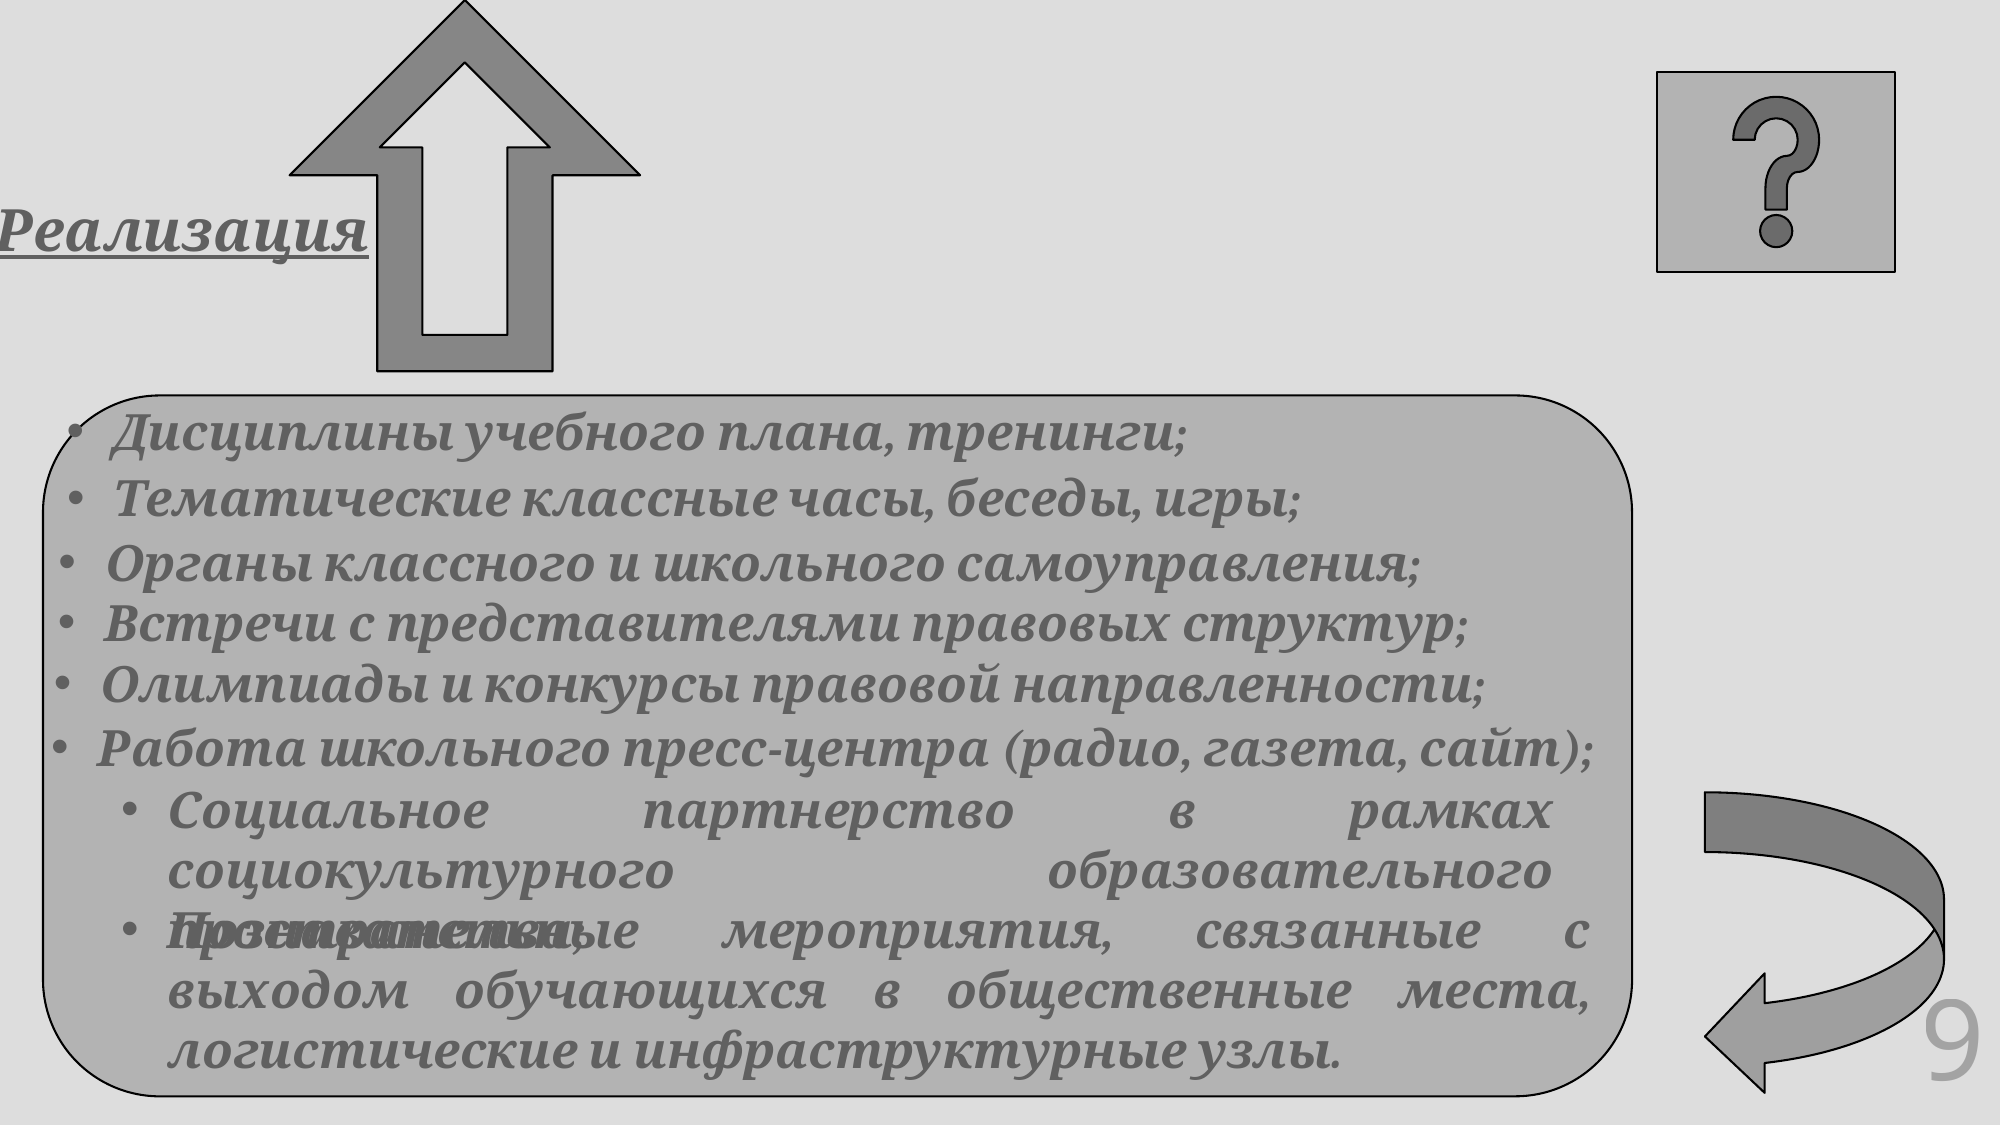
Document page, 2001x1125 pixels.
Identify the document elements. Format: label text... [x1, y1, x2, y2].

text_box Дисциплины учебного плана, тренинги; [51, 393, 1202, 468]
text_box [41, 466, 52, 644]
text_box [1656, 71, 1896, 273]
text_box [378, 61, 551, 336]
text_box [41, 785, 106, 1085]
text_box Социальное партнерство в рамках социокультурного образовательного пространства; [106, 770, 1569, 966]
text_box [1202, 394, 1634, 899]
text_box Органы классного и школьного самоуправления; [43, 524, 1435, 599]
text_box [1703, 791, 1946, 899]
text_box Работа школьного пресс-центра (радио, газета, сайт); [36, 709, 1608, 785]
text_box Реализация [0, 185, 384, 271]
slide_number 9 [1520, 899, 2000, 1125]
text_box [288, 0, 642, 373]
text_box Познавательные мероприятия, связанные с выходом обучающихся в общественные места, логистические и инфраструктурные узлы. [106, 891, 1606, 1086]
text_box Встречи с представителями правовых структур; [43, 583, 1483, 644]
text_box [109, 1086, 1520, 1098]
text_box Тематические классные часы, беседы, игры; [52, 459, 1316, 524]
text_box Олимпиады и конкурсы правовой направленности; [39, 644, 1499, 720]
